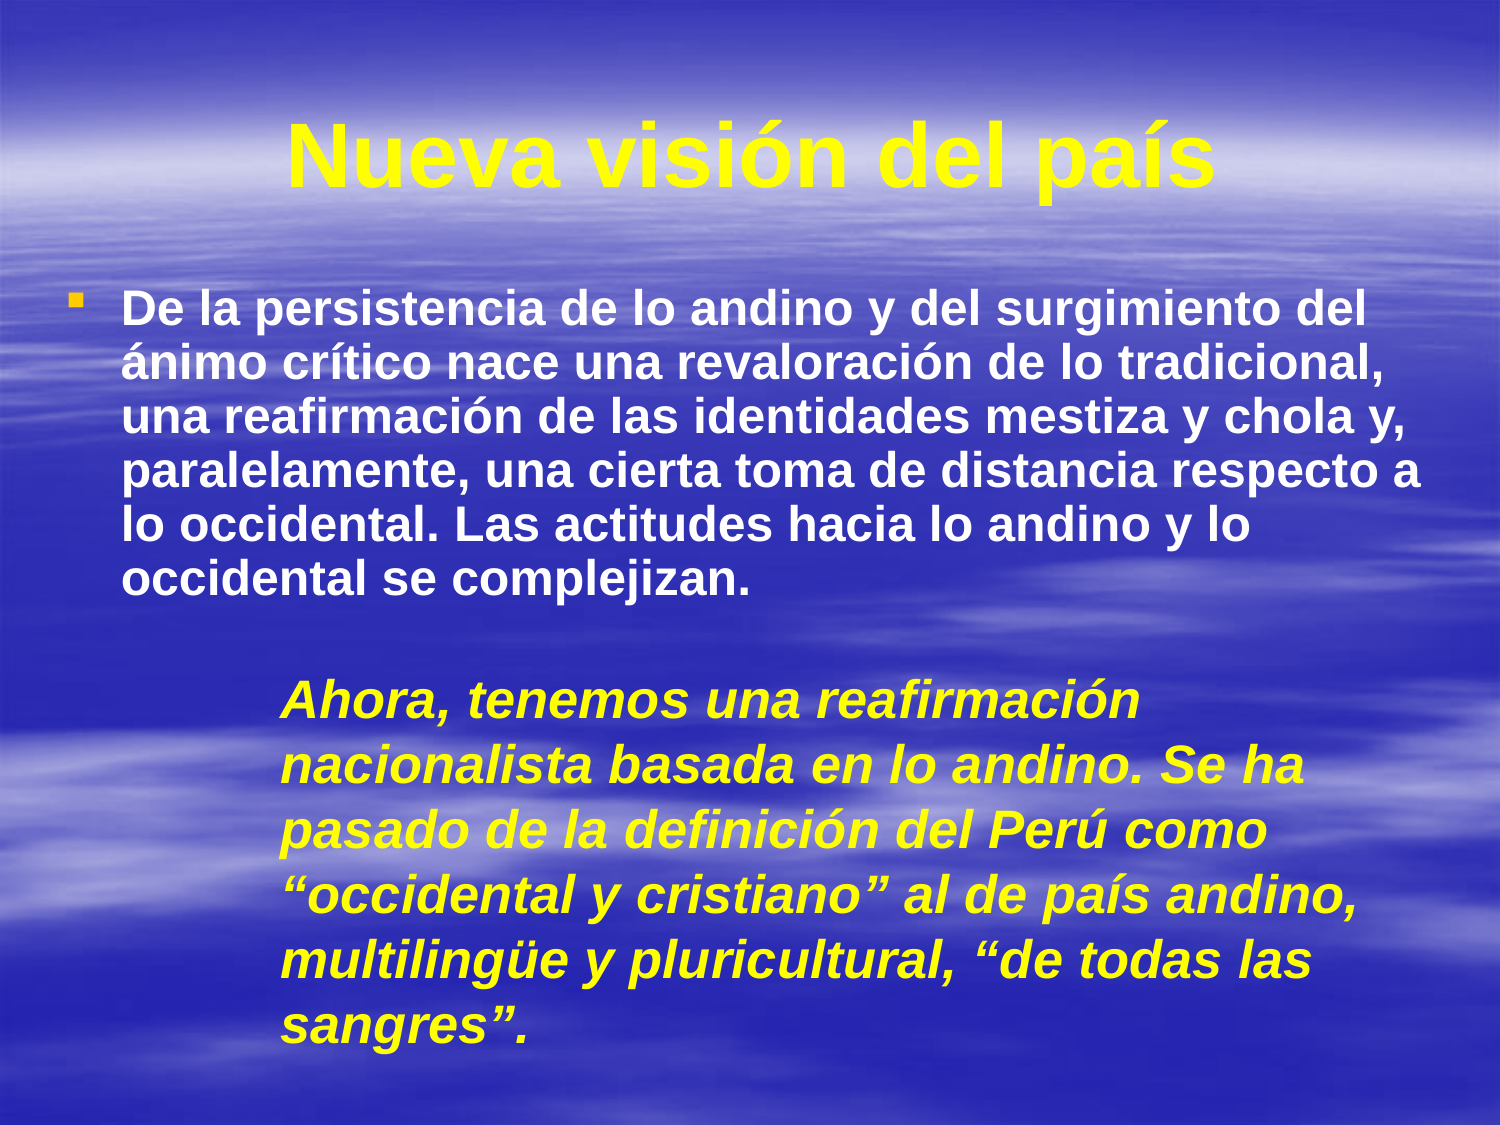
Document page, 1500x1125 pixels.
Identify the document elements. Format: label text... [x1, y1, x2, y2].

list De la persistencia de lo andino y del surgimiento del ánimo crítico nace una revaloración de lo tradicional, una reafirmación de las identidades mestiza y chola y, paralelamente, una cierta toma de distancia respecto a lo occidental. Las actitudes hacia lo andino y lo occidental se complejizan. [49, 274, 1451, 646]
text_box Ahora, tenemos una reafirmación nacionalista basada en lo andino. Se ha pasado de la definición del Perú como “occidental y cristiano” al de país andino, multilingüe y pluricultural, “de todas las sangres”. [265, 656, 1459, 1062]
title Nueva visión del país [58, 46, 1446, 256]
